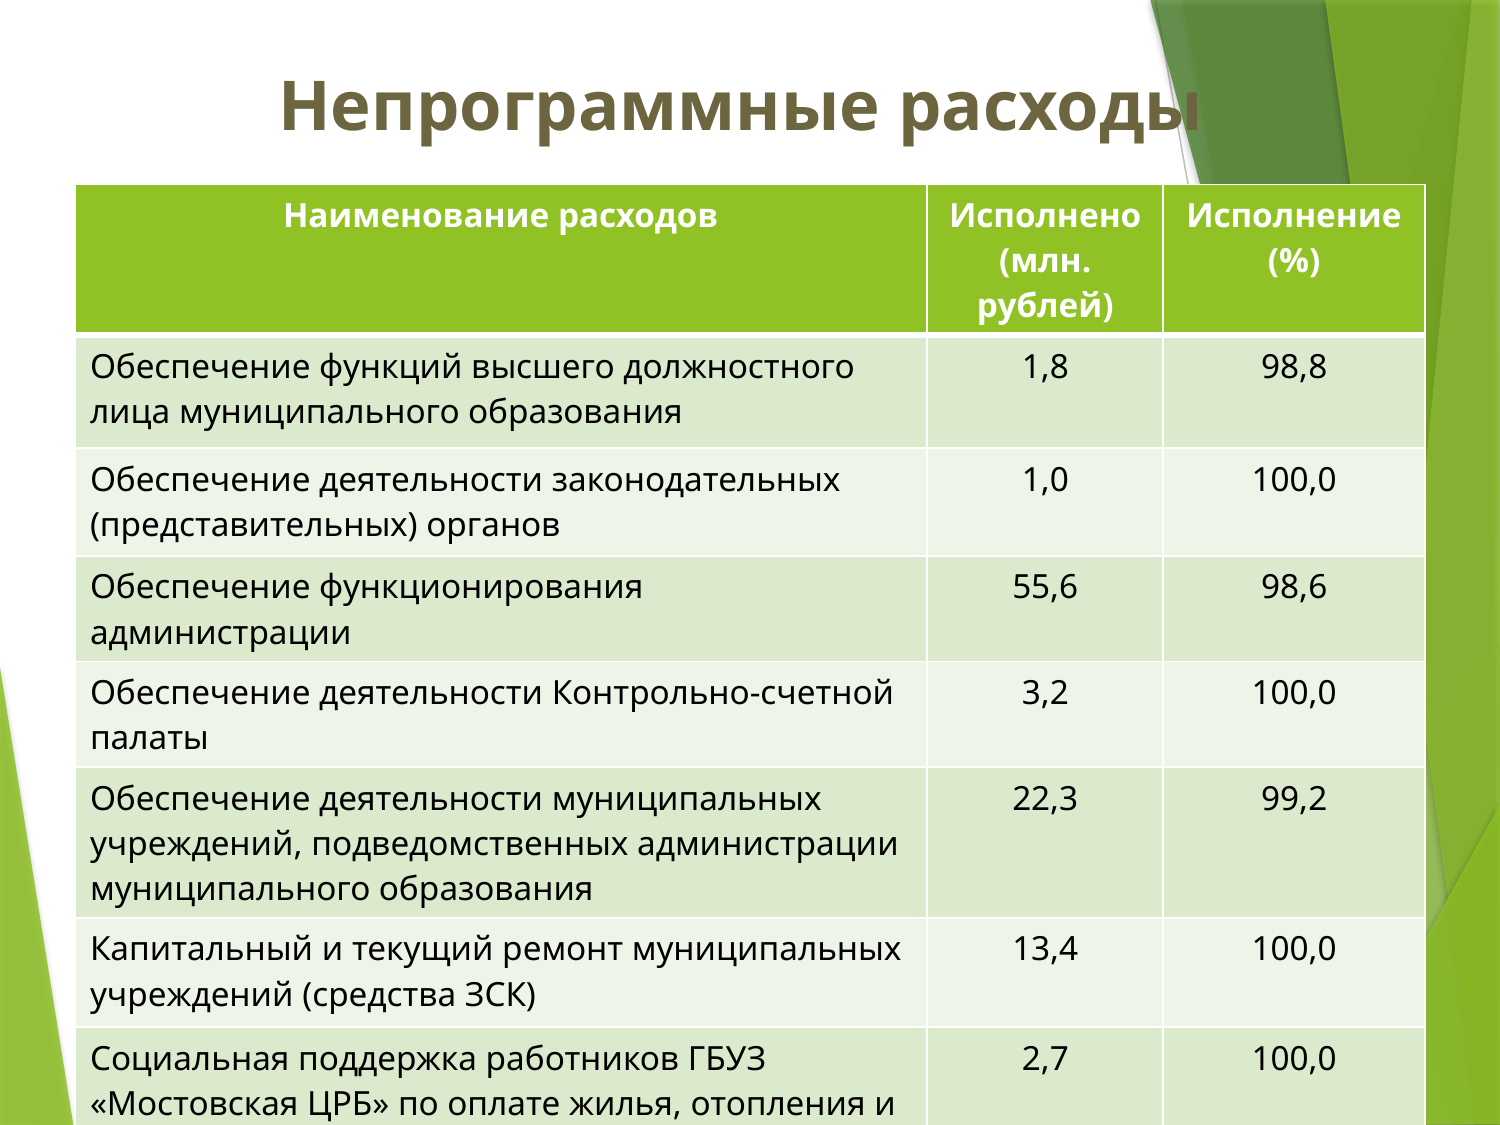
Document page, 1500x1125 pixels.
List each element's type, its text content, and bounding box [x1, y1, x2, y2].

table_header Исполнено (млн. рублей) [928, 185, 1162, 332]
table_header Исполнение (%) [1164, 185, 1424, 332]
table_cell 22,3 [928, 768, 1162, 917]
table_cell 2,7 [928, 1028, 1162, 1125]
table_cell 99,2 [1164, 768, 1424, 917]
table_cell 100,0 [1164, 449, 1424, 555]
table_cell Обеспечение деятельности законодательных (представительных) органов [76, 449, 926, 555]
table_cell 3,2 [928, 662, 1162, 766]
table_cell Обеспечение деятельности муниципальных учреждений, подведомственных администрации муниципального образования [76, 768, 926, 917]
table_cell 100,0 [1164, 1028, 1424, 1125]
table_cell 1,8 [928, 338, 1162, 447]
table_header Наименование расходов [76, 185, 926, 332]
table_cell 100,0 [1164, 919, 1424, 1026]
table_cell Обеспечение функций высшего должностного лица муниципального образования [76, 338, 926, 447]
table_cell Социальная поддержка работников ГБУЗ «Мостовская ЦРБ» по оплате жилья, отопления и освещения за 2017 год (решение суда) [76, 1028, 926, 1125]
table_cell 100,0 [1164, 662, 1424, 766]
table_cell 98,6 [1164, 557, 1424, 661]
table_cell Обеспечение функционирования администрации [76, 557, 926, 661]
table_cell 98,8 [1164, 338, 1424, 447]
table_cell 55,6 [928, 557, 1162, 661]
table_cell Обеспечение деятельности Контрольно-счетной палаты [76, 662, 926, 766]
table_cell 1,0 [928, 449, 1162, 555]
table_cell Капитальный и текущий ремонт муниципальных учреждений (средства ЗСК) [76, 919, 926, 1026]
table_cell 13,4 [928, 919, 1162, 1026]
title Непрограммные расходы [75, 54, 1425, 149]
